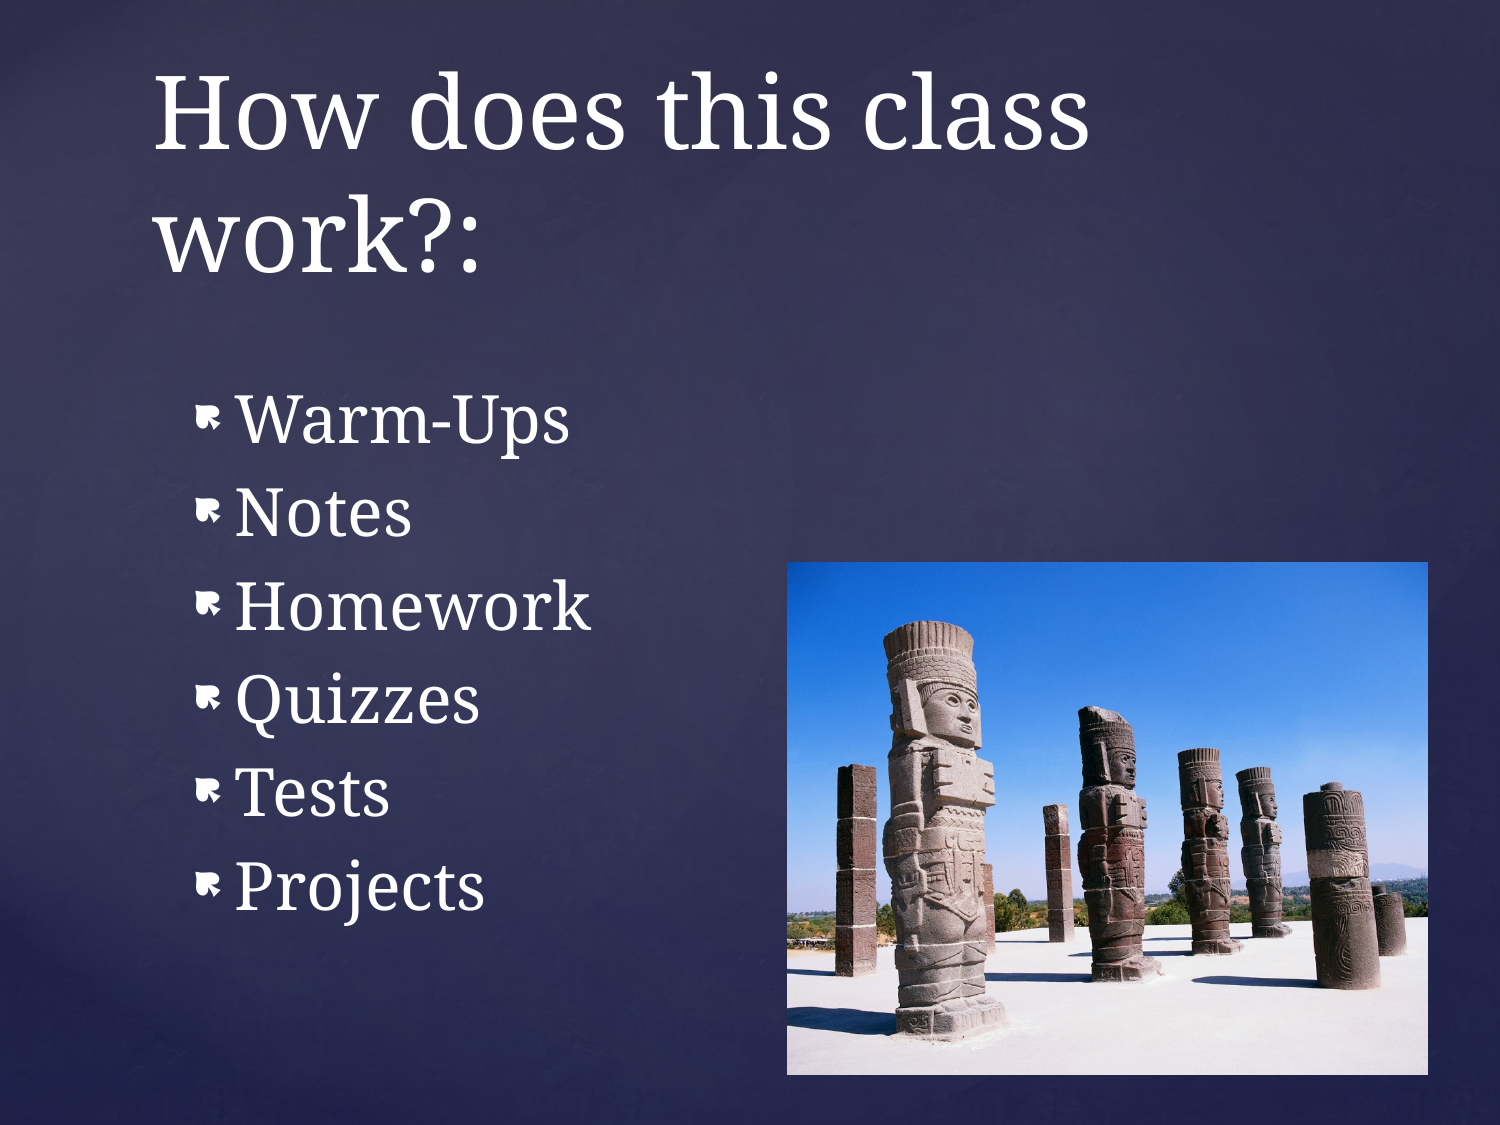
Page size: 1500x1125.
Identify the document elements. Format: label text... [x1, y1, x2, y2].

picture [786, 561, 1428, 1075]
title How does this class work?: [137, 149, 1375, 300]
list Warm-Ups Notes Homework Quizzes Tests Projects [174, 350, 1175, 950]
